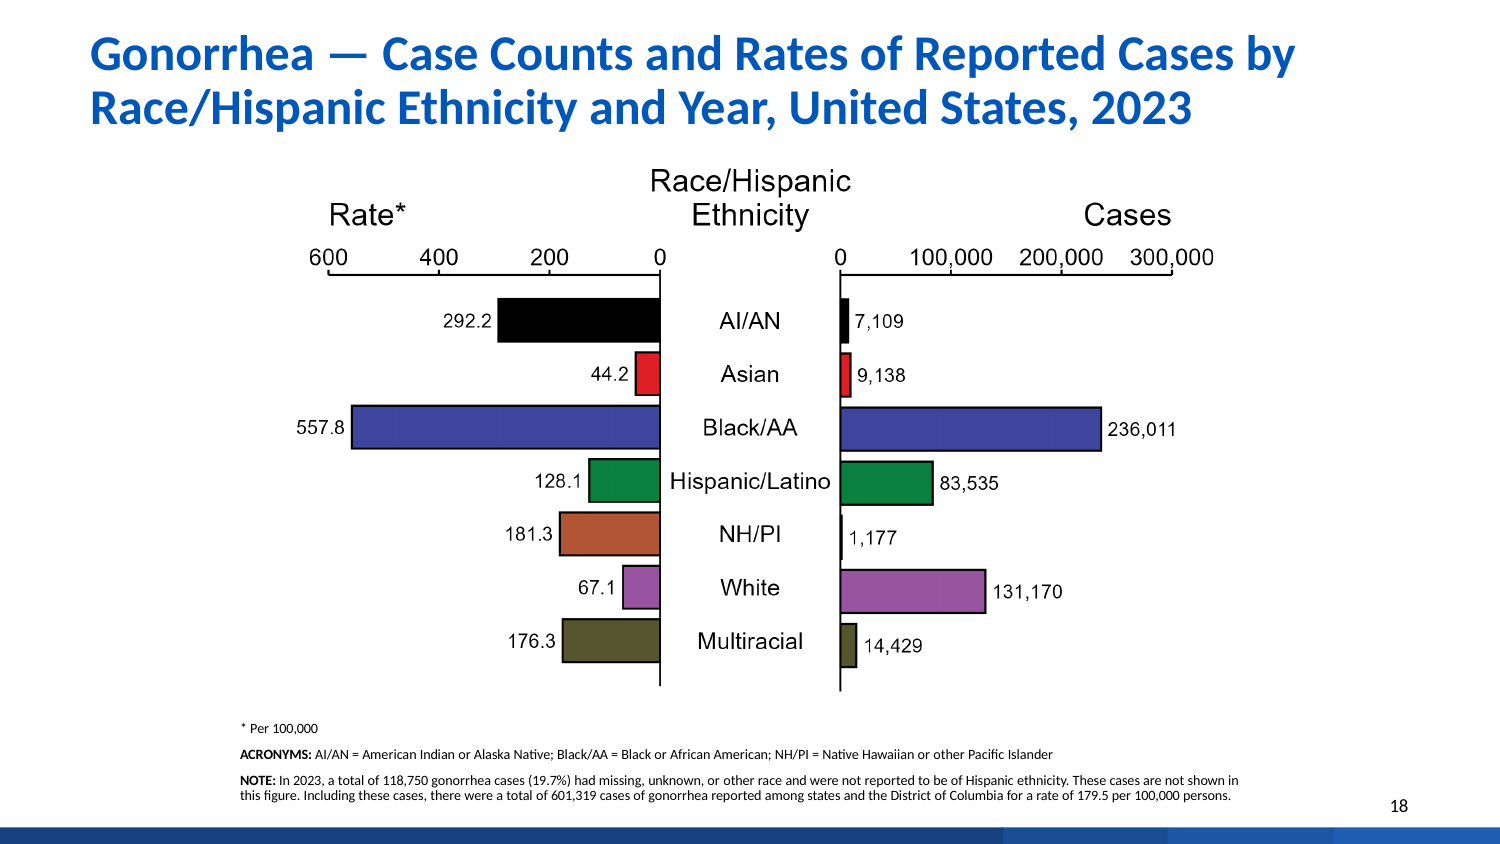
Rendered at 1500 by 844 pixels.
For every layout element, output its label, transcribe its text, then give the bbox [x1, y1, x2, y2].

list * Per 100,000 ACRONYMS: AI/AN = American Indian or Alaska Native; Black/AA = Black or African American; NH/PI = Native Hawaiian or other Pacific Islander NOTE: In 2023, a total of 118,750 gonorrhea cases (19.7%) had missing, unknown, or other race and were not reported to be of Hispanic ethnicity. These cases are not shown in this figure. Including these cases, there were a total of 601,319 cases of gonorrhea reported among states and the District of Columbia for a rate of 179.5 per 100,000 persons. [225, 714, 1275, 820]
picture [258, 166, 1242, 694]
title Gonorrhea — Case Counts and Rates of Reported Cases by Race/Hispanic Ethnicity and Year, United States, 2023 [75, 19, 1425, 144]
